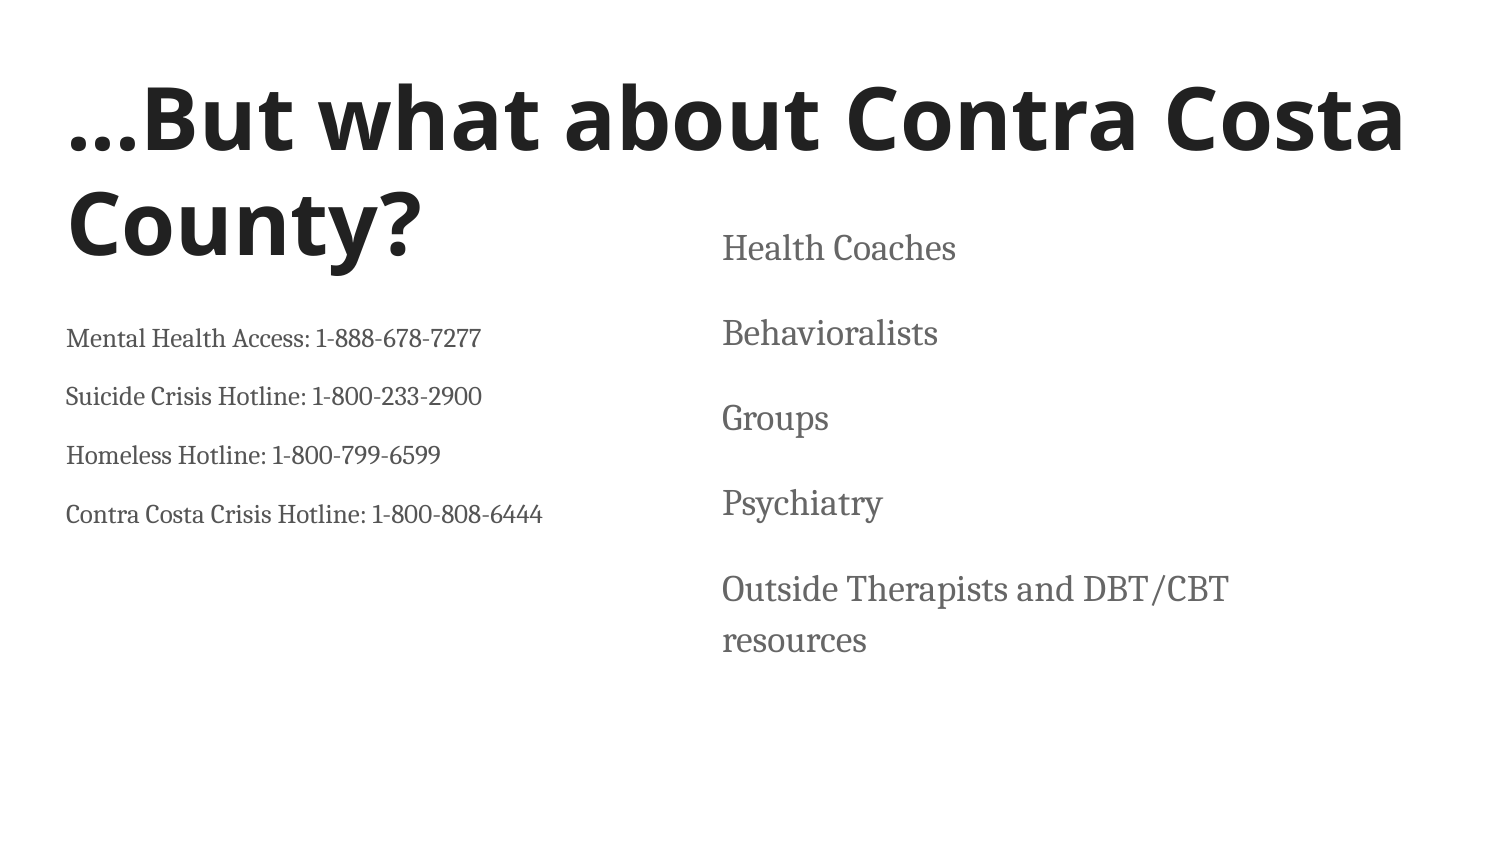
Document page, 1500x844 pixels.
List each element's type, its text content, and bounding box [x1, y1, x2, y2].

text_box Health Coaches Behavioralists Groups Psychiatry Outside Therapists and DBT/CBT resources [707, 201, 1379, 731]
title ...But what about Contra Costa County? [51, 48, 1449, 180]
list Mental Health Access: 1-888-678-7277 Suicide Crisis Hotline: 1-800-233-2900 Homeless Hotline: 1-800-799-6599 Contra Costa Crisis Hotline: 1-800-808-6444 [51, 297, 599, 564]
